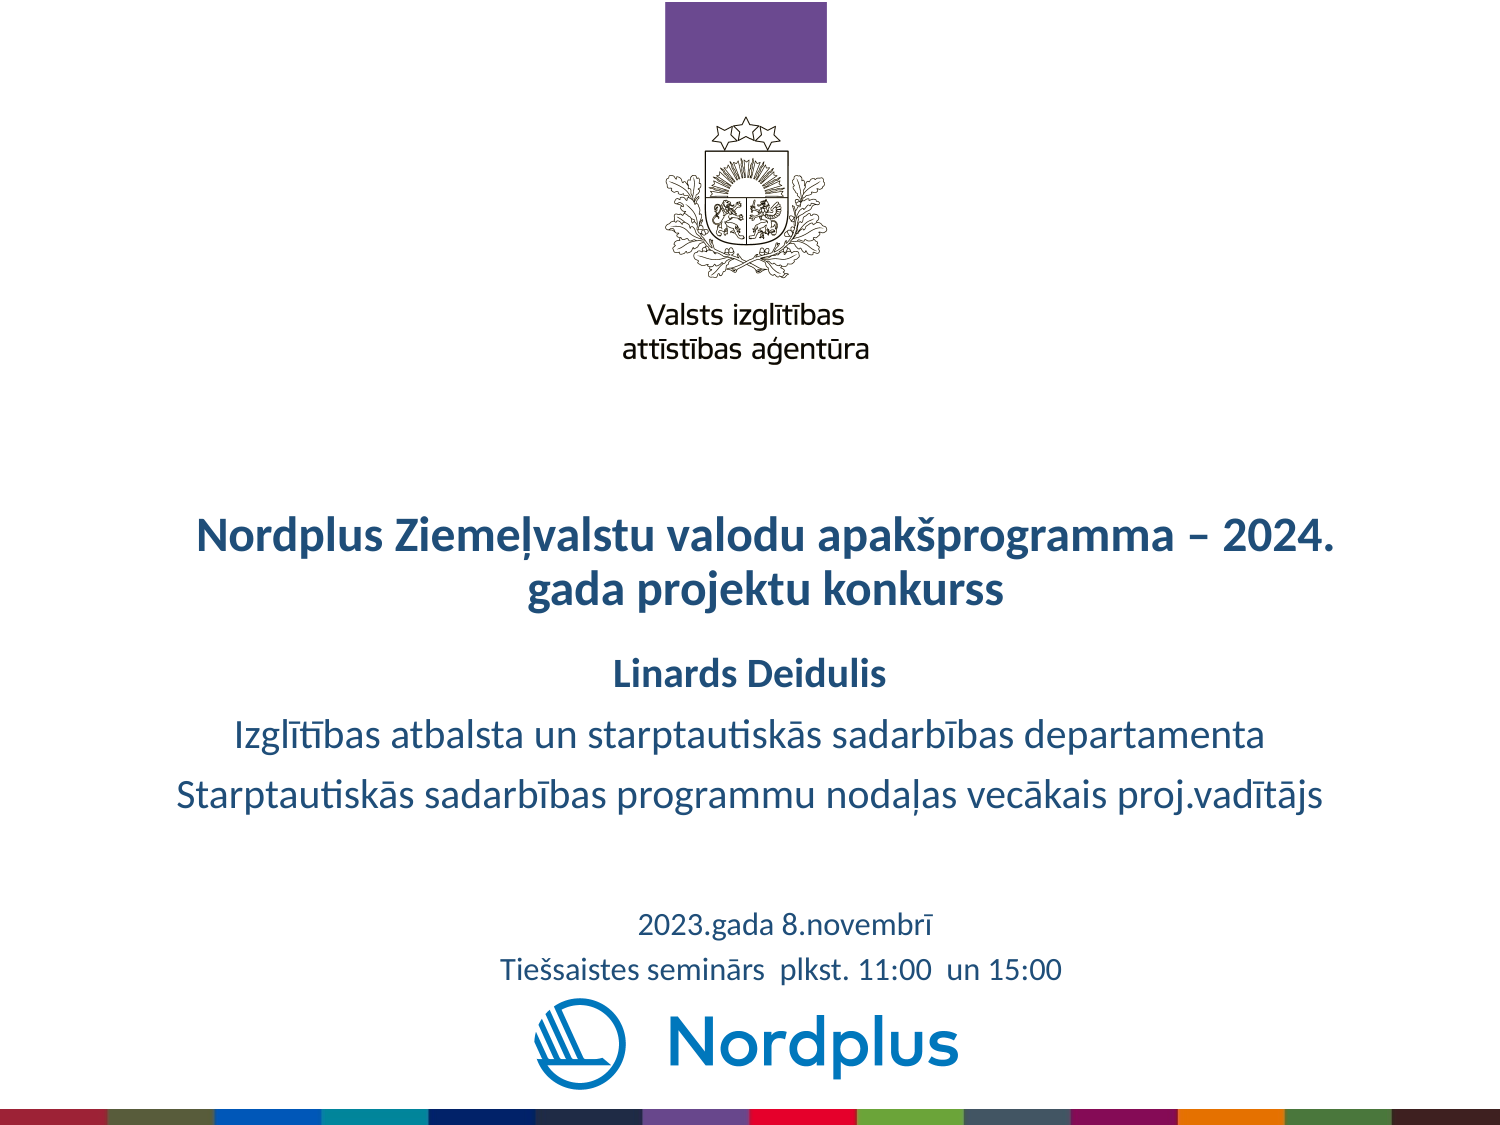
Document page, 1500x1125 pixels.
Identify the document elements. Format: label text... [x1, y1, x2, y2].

text_box 2023.gada 8.novembrī Tiešsaistes seminārs plkst. 11:00 un 15:00 [318, 894, 1252, 995]
picture [0, 0, 1500, 1125]
title Nordplus Ziemeļvalstu valodu apakšprogramma – 2024. gada projektu konkurss [157, 501, 1375, 624]
subtitle Linards Deidulis Izglītības atbalsta un starptautiskās sadarbības departamenta Starptautiskās sadarbības programmu nodaļas vecākais proj.vadītājs [56, 644, 1444, 808]
